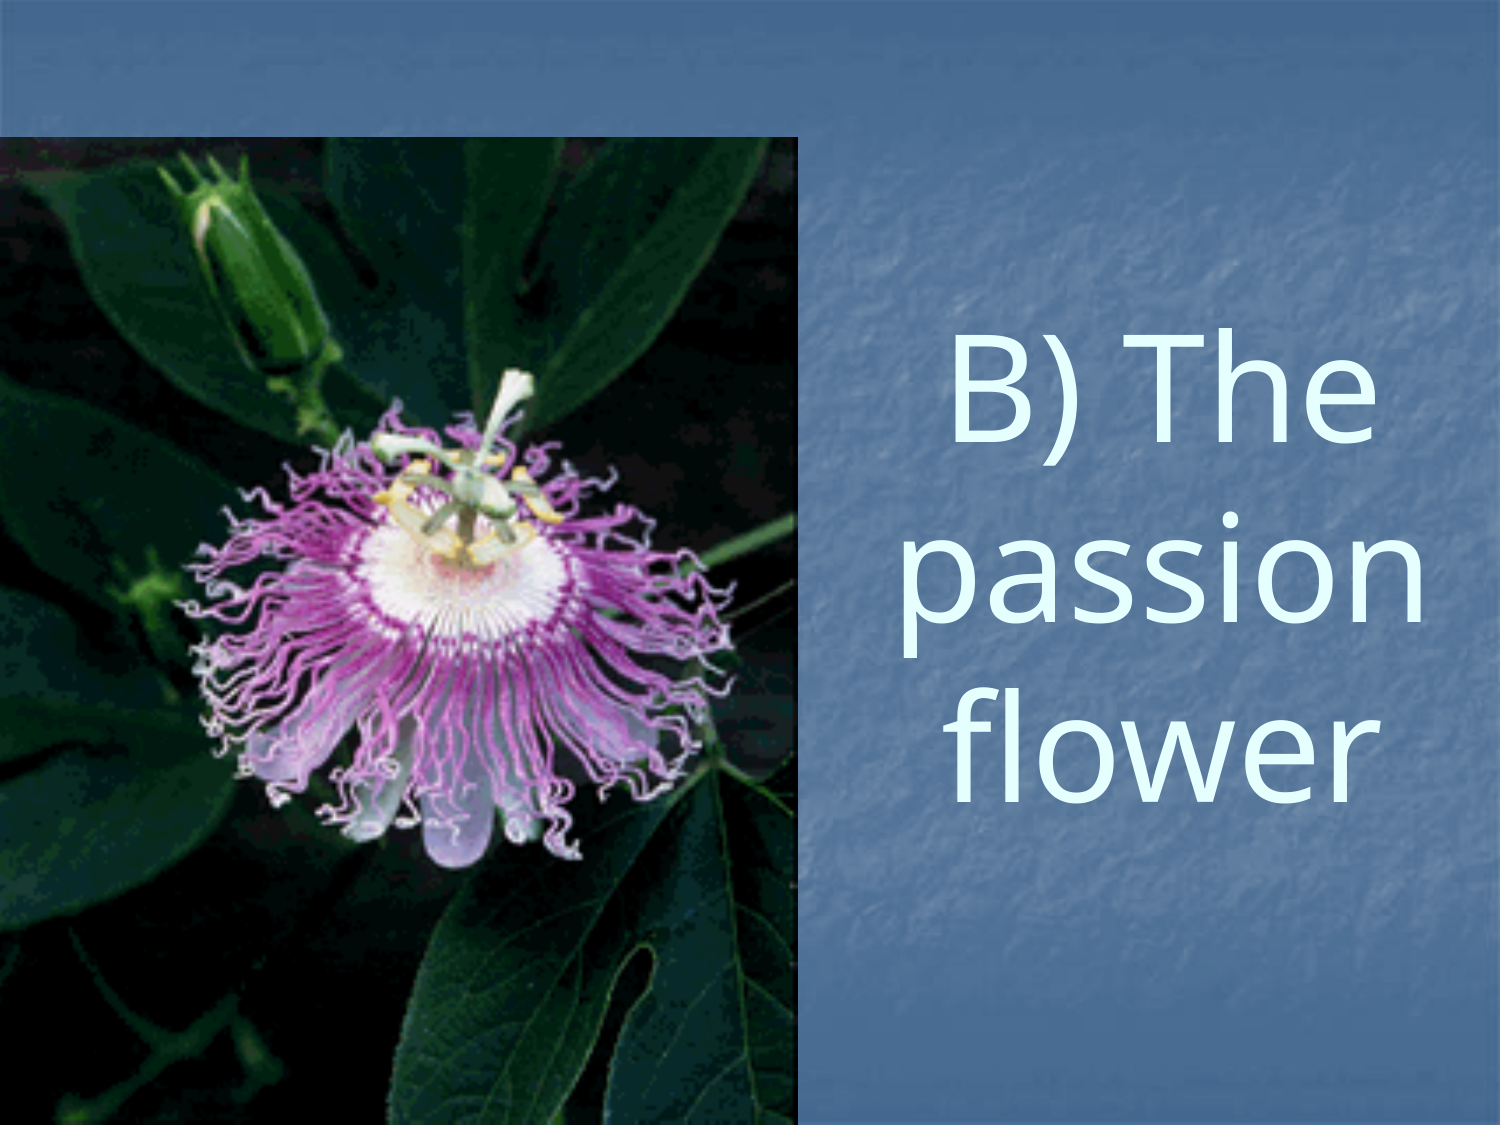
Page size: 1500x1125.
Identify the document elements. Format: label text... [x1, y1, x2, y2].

title B) The passion flower [824, 0, 1500, 1125]
picture [0, 137, 799, 1125]
